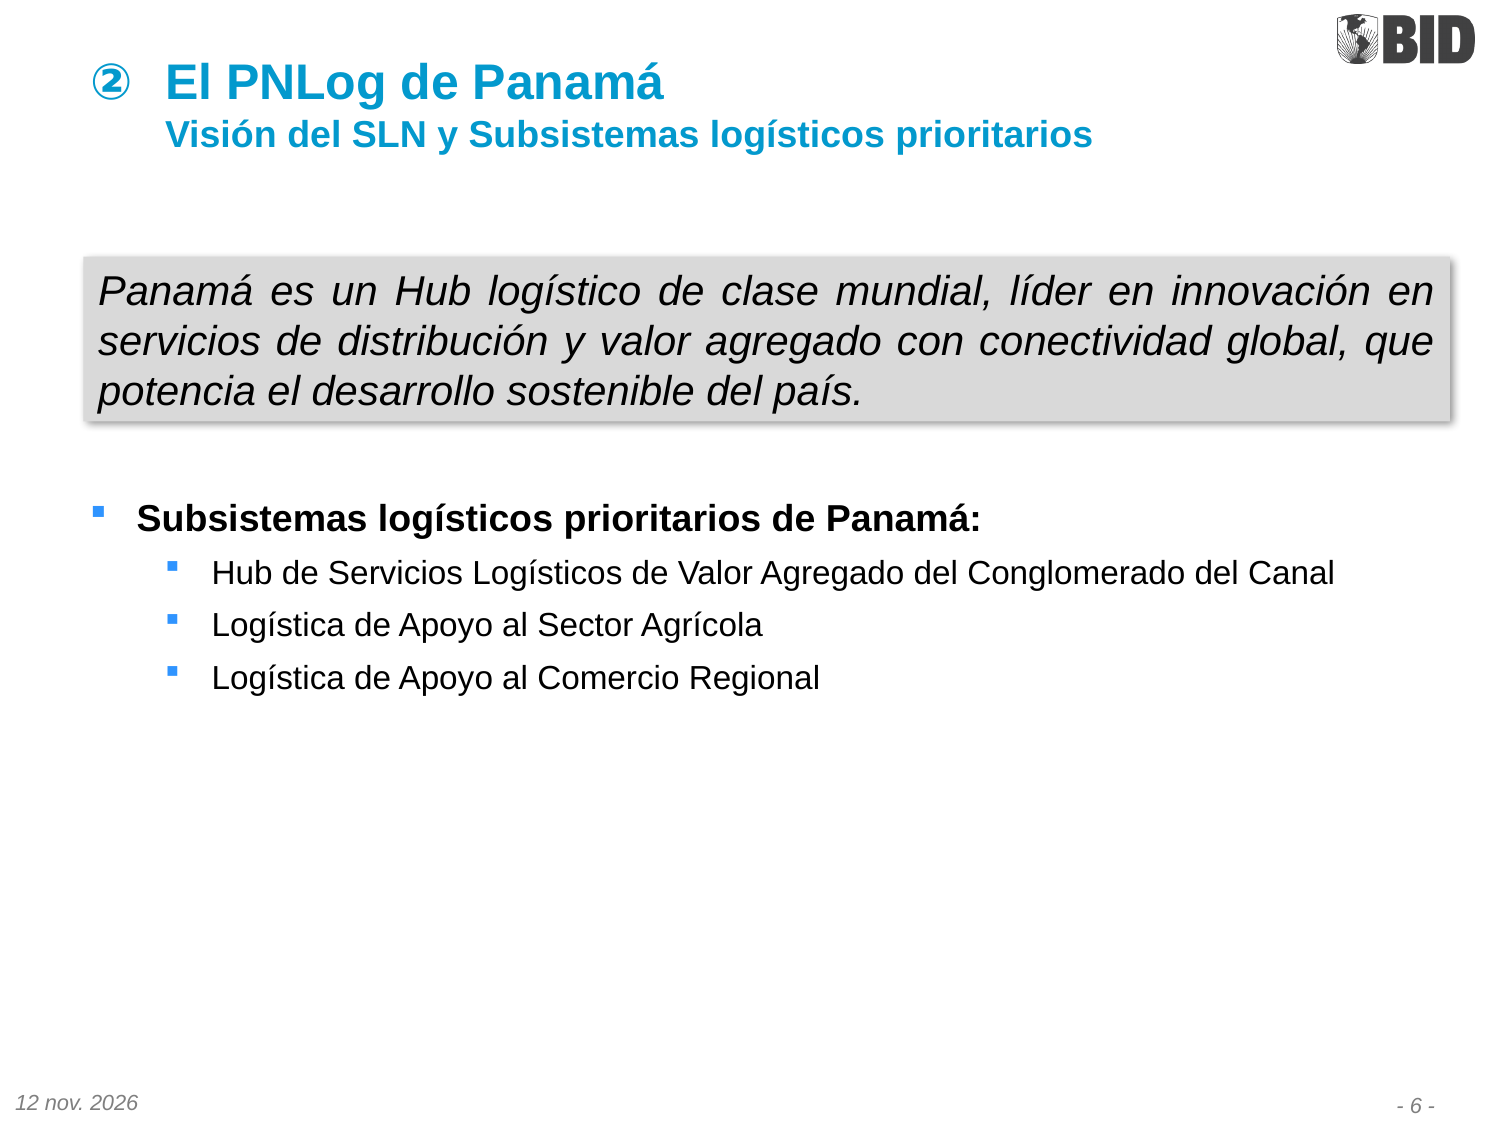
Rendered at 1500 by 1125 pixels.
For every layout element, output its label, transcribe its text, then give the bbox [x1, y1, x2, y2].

text_box Subsistemas logísticos prioritarios de Panamá: Hub de Servicios Logísticos de Valor Agregado del Conglomerado del Canal Logística de Apoyo al Sector Agrícola Logística de Apoyo al Comercio Regional [74, 486, 1438, 704]
picture [1413, 14, 1475, 64]
title El PNLog de Panamá Visión del SLN y Subsistemas logísticos prioritarios [75, 0, 1413, 205]
slide_number - 6 - [1312, 1084, 1451, 1125]
text_box Panamá es un Hub logístico de clase mundial, líder en innovación en servicios de distribución y valor agregado con conectividad global, que potencia el desarrollo sostenible del país. [83, 256, 1450, 422]
slide_number 02-15 [0, 1080, 163, 1125]
